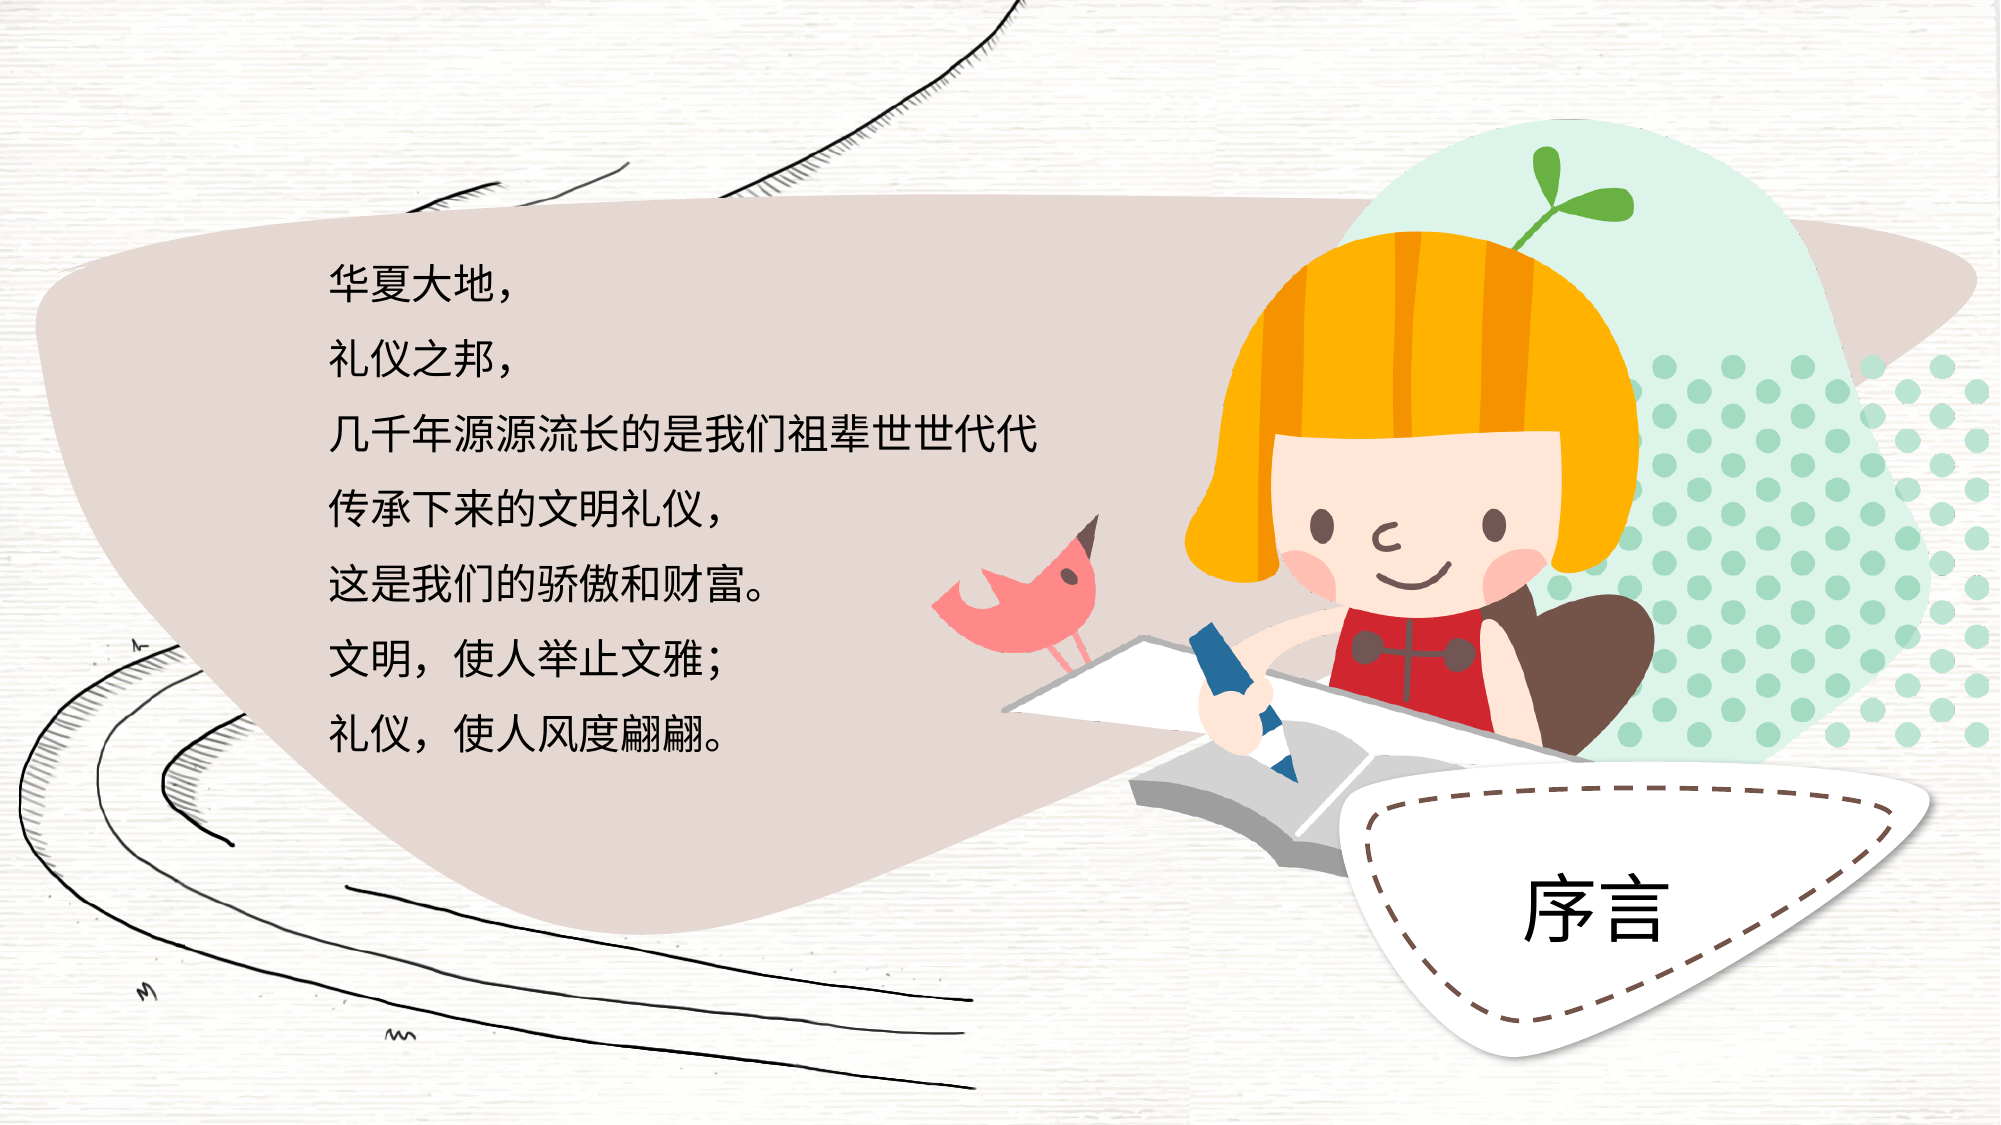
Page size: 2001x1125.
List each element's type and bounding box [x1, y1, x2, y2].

text_box [1316, 761, 1930, 1057]
picture [0, 0, 2000, 1125]
